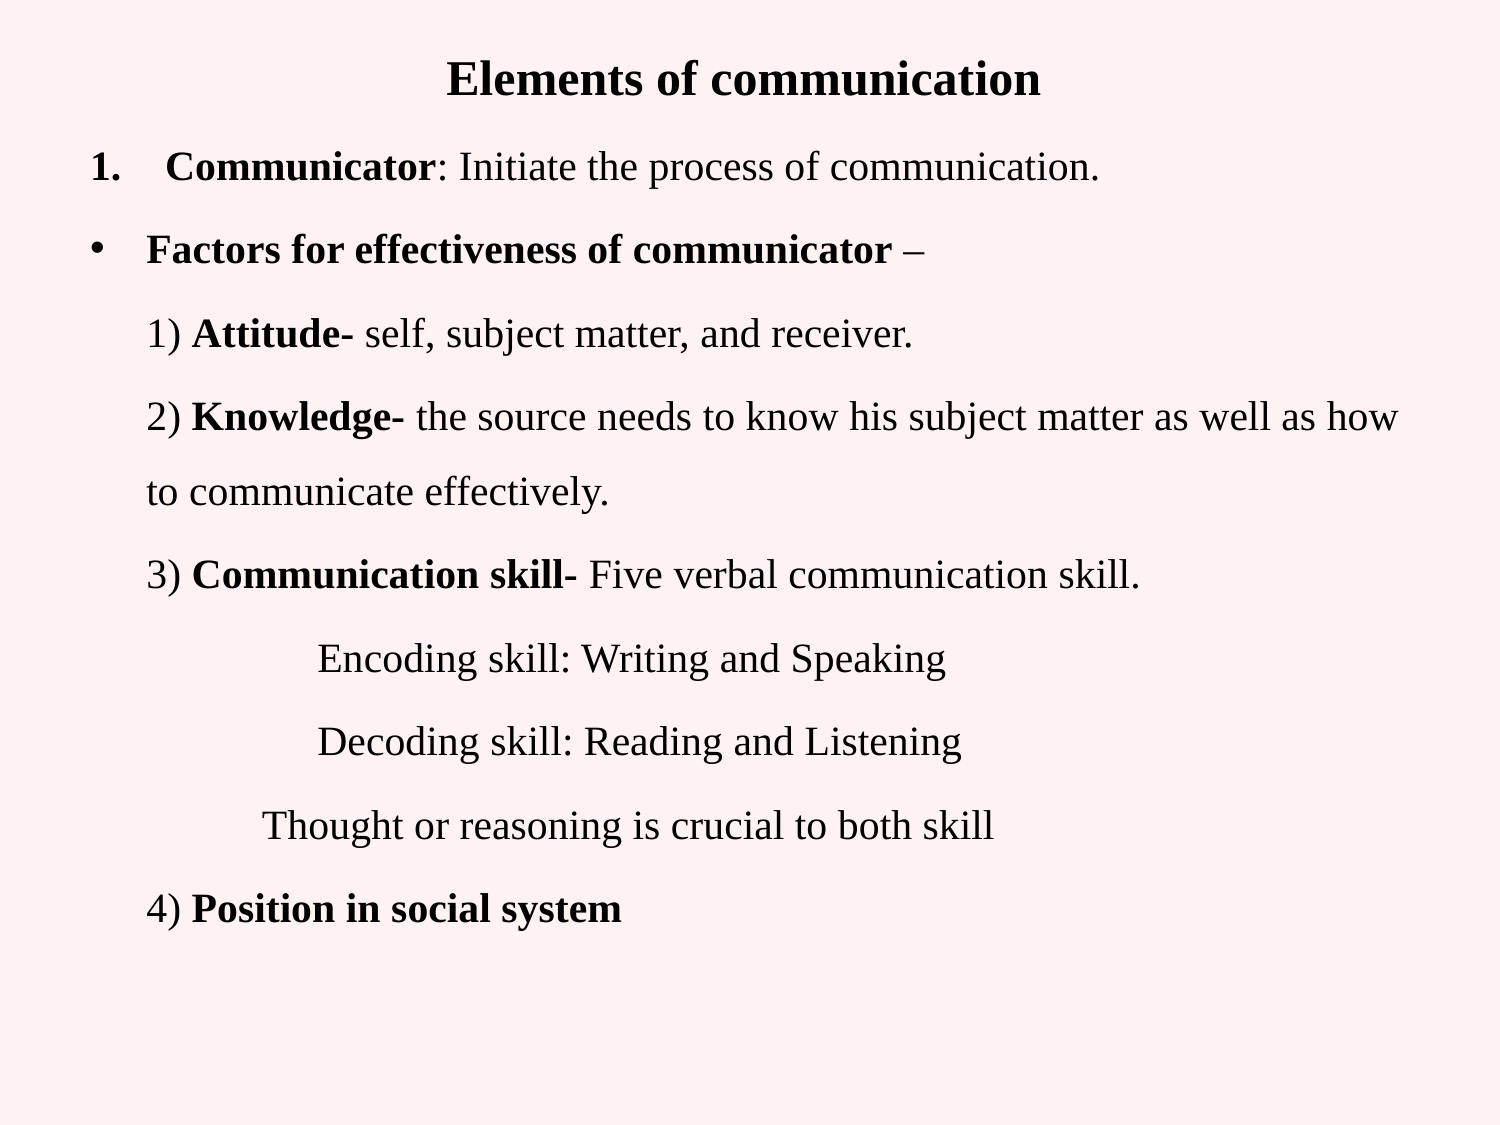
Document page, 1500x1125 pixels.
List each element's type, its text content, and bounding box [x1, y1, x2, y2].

list Elements of communication Communicator: Initiate the process of communication. Factors for effectiveness of communicator – 1) Attitude- self, subject matter, and receiver. 2) Knowledge- the source needs to know his subject matter as well as how to communicate effectively. 3) Communication skill- Five verbal communication skill. Encoding skill: Writing and Speaking Decoding skill: Reading and Listening Thought or reasoning is crucial to both skill 4) Position in social system [75, 37, 1425, 1125]
